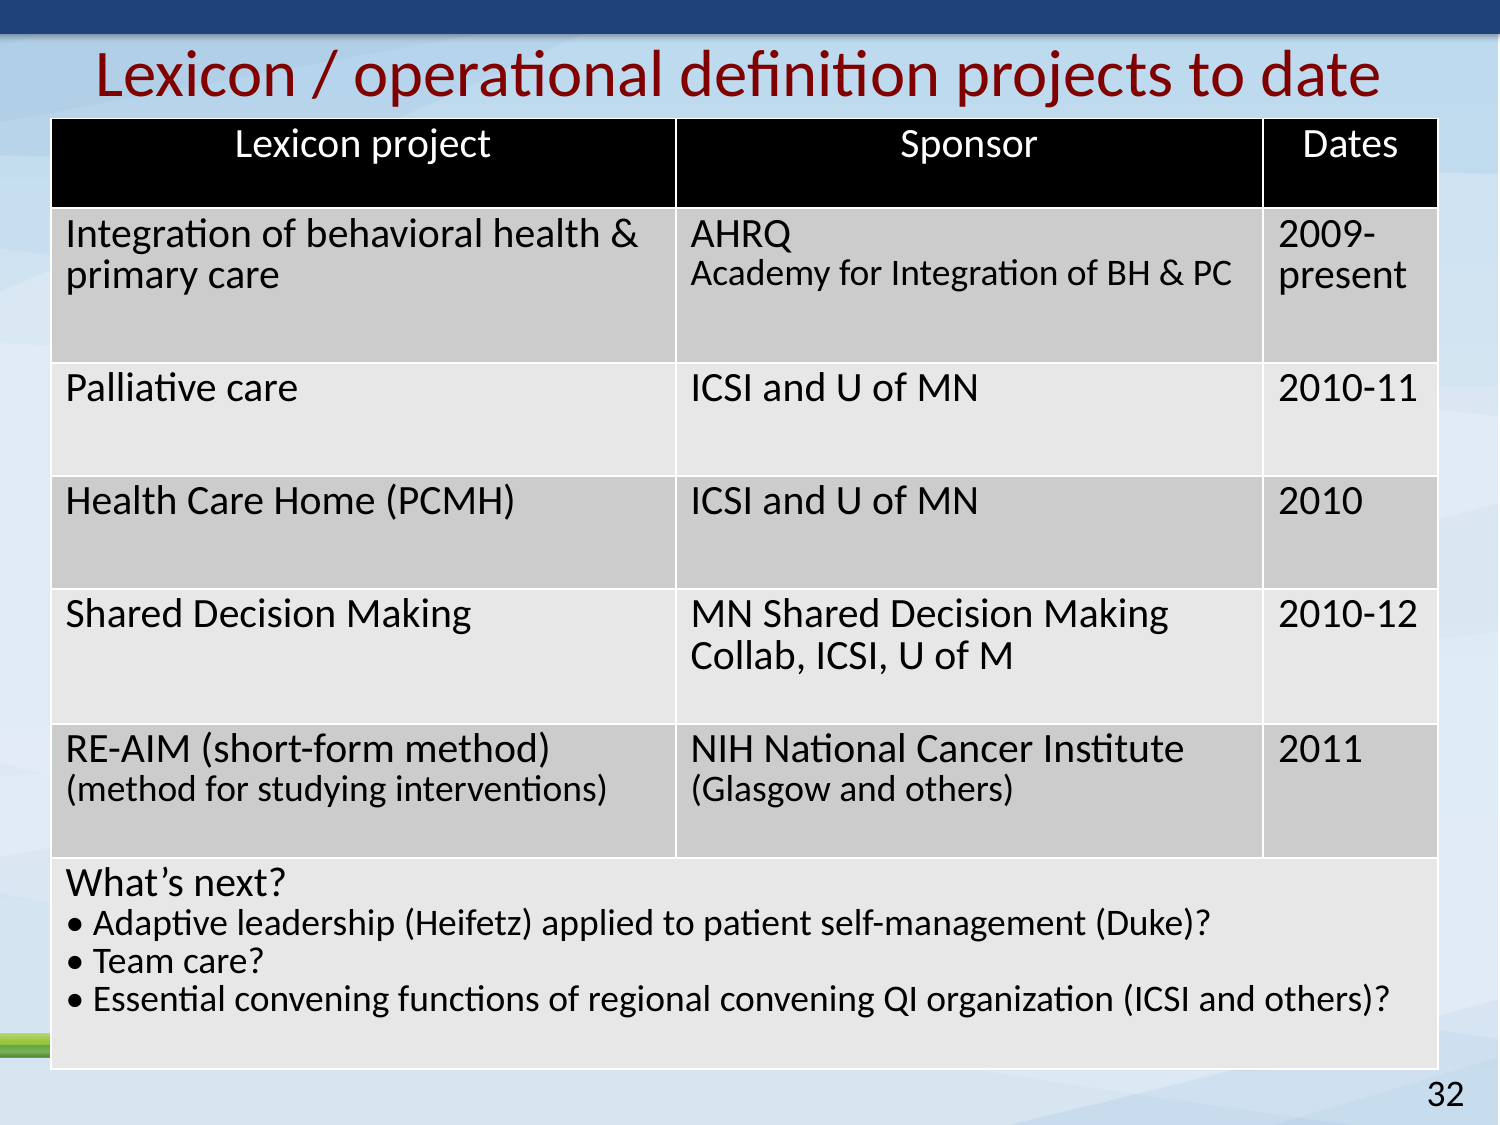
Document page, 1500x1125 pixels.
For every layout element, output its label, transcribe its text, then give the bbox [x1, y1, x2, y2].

text_box 32 [1129, 1061, 1480, 1122]
table_cell 2011 [1264, 725, 1437, 857]
table_cell NIH National Cancer Institute (Glasgow and others) [677, 725, 1262, 857]
text_box Lexicon / operational definition projects to date [38, 21, 1439, 140]
table_cell 2010 [1264, 477, 1437, 588]
picture [0, 34, 1498, 1125]
table_header Lexicon project [52, 119, 675, 207]
table_header Sponsor [677, 119, 1262, 207]
table_cell AHRQ Academy for Integration of BH & PC [677, 209, 1262, 362]
table_header Dates [1264, 119, 1437, 207]
table_cell Palliative care [52, 364, 675, 475]
table_cell 2010-11 [1264, 364, 1437, 475]
table_cell RE-AIM (short-form method) (method for studying interventions) [52, 725, 675, 857]
table_cell ICSI and U of MN [677, 477, 1262, 588]
table_cell What’s next? • Adaptive leadership (Heifetz) applied to patient self-management (Duke)? • Team care? • Essential convening functions of regional convening QI organization (ICSI and others)? [52, 859, 1437, 1068]
table_cell Shared Decision Making [52, 590, 675, 723]
table_cell Health Care Home (PCMH) [52, 477, 675, 588]
table_cell Integration of behavioral health & primary care [52, 209, 675, 362]
table_cell 2009-present [1264, 209, 1437, 362]
table_cell 2010-12 [1264, 590, 1437, 723]
table_cell MN Shared Decision Making Collab, ICSI, U of M [677, 590, 1262, 723]
table_cell ICSI and U of MN [677, 364, 1262, 475]
